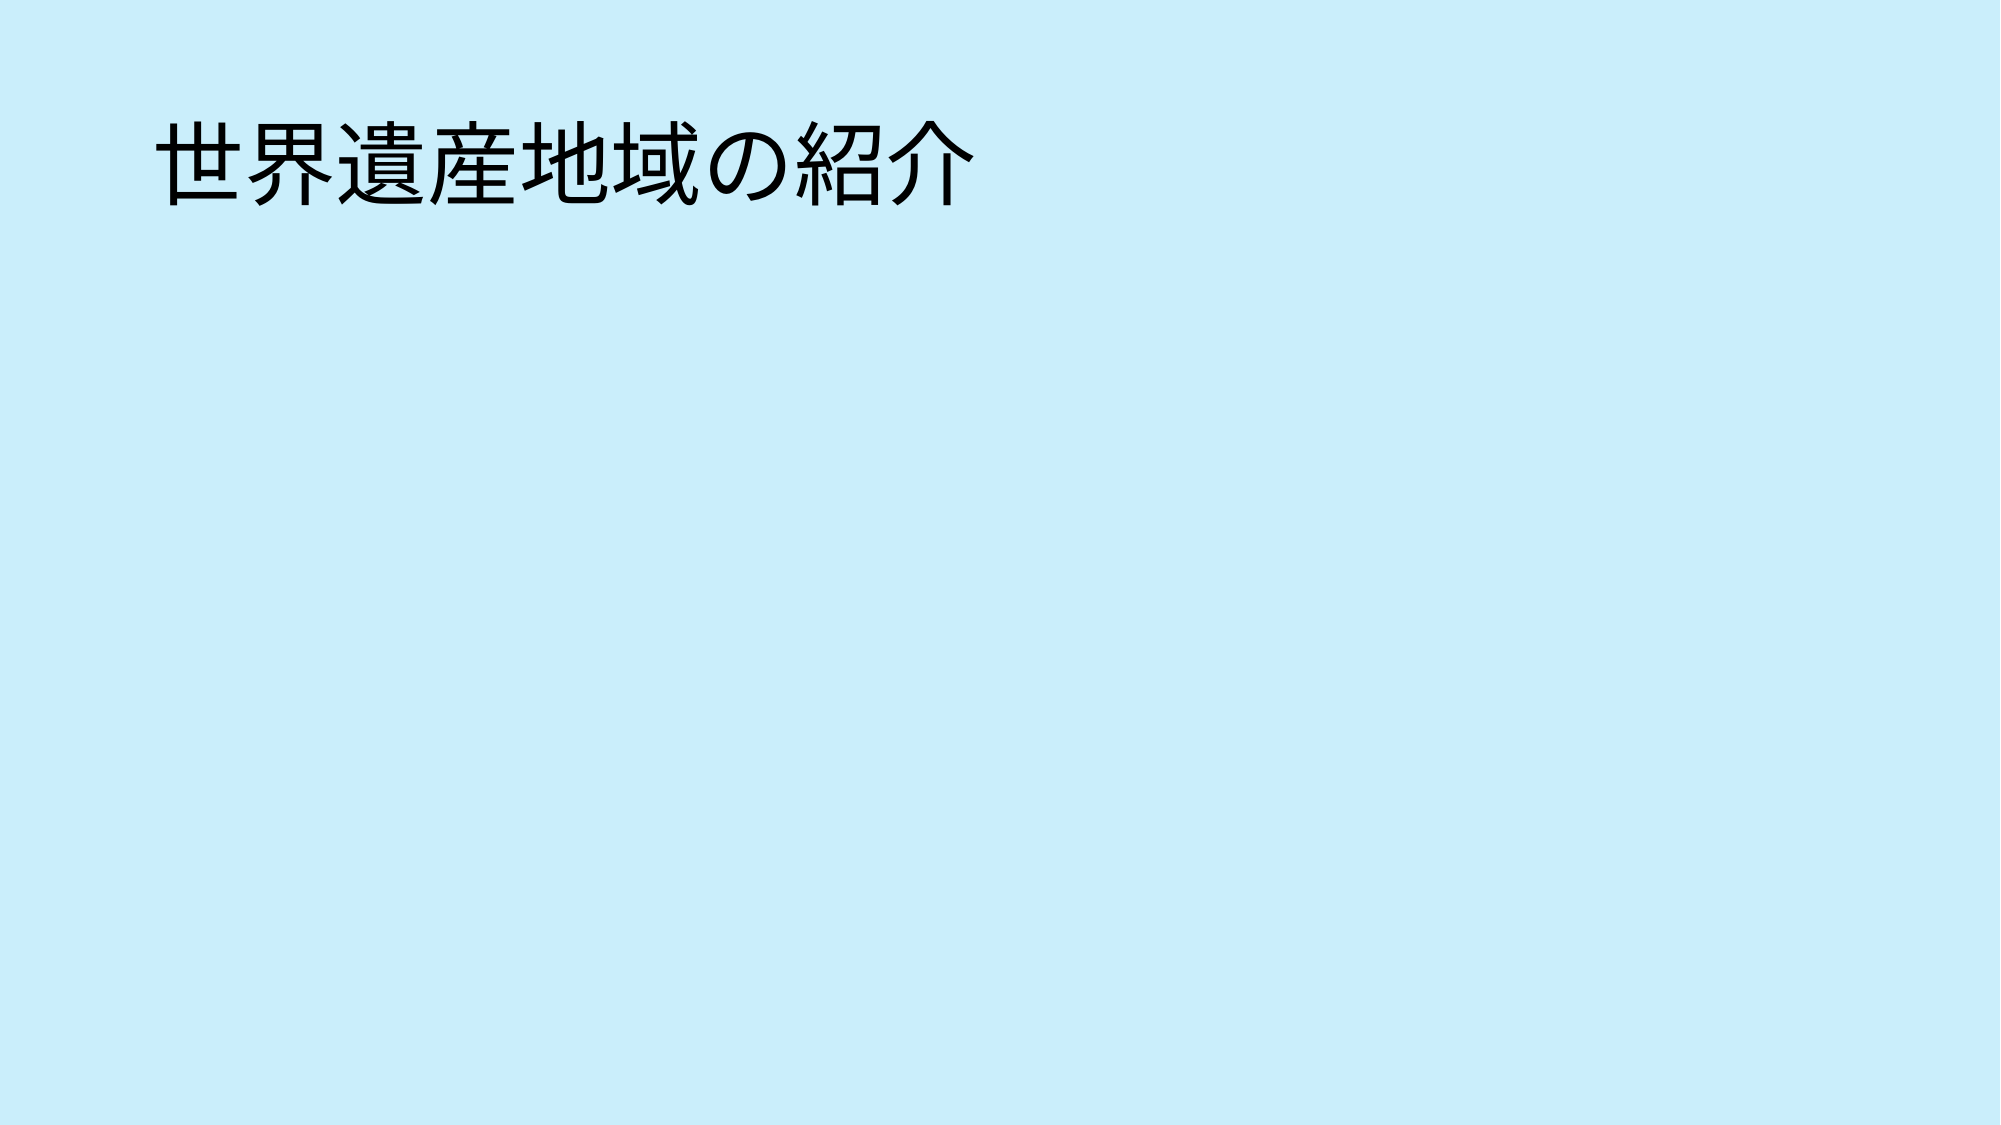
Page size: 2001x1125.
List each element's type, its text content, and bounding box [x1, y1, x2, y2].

title 世界遺産地域の紹介 [137, 59, 1863, 278]
